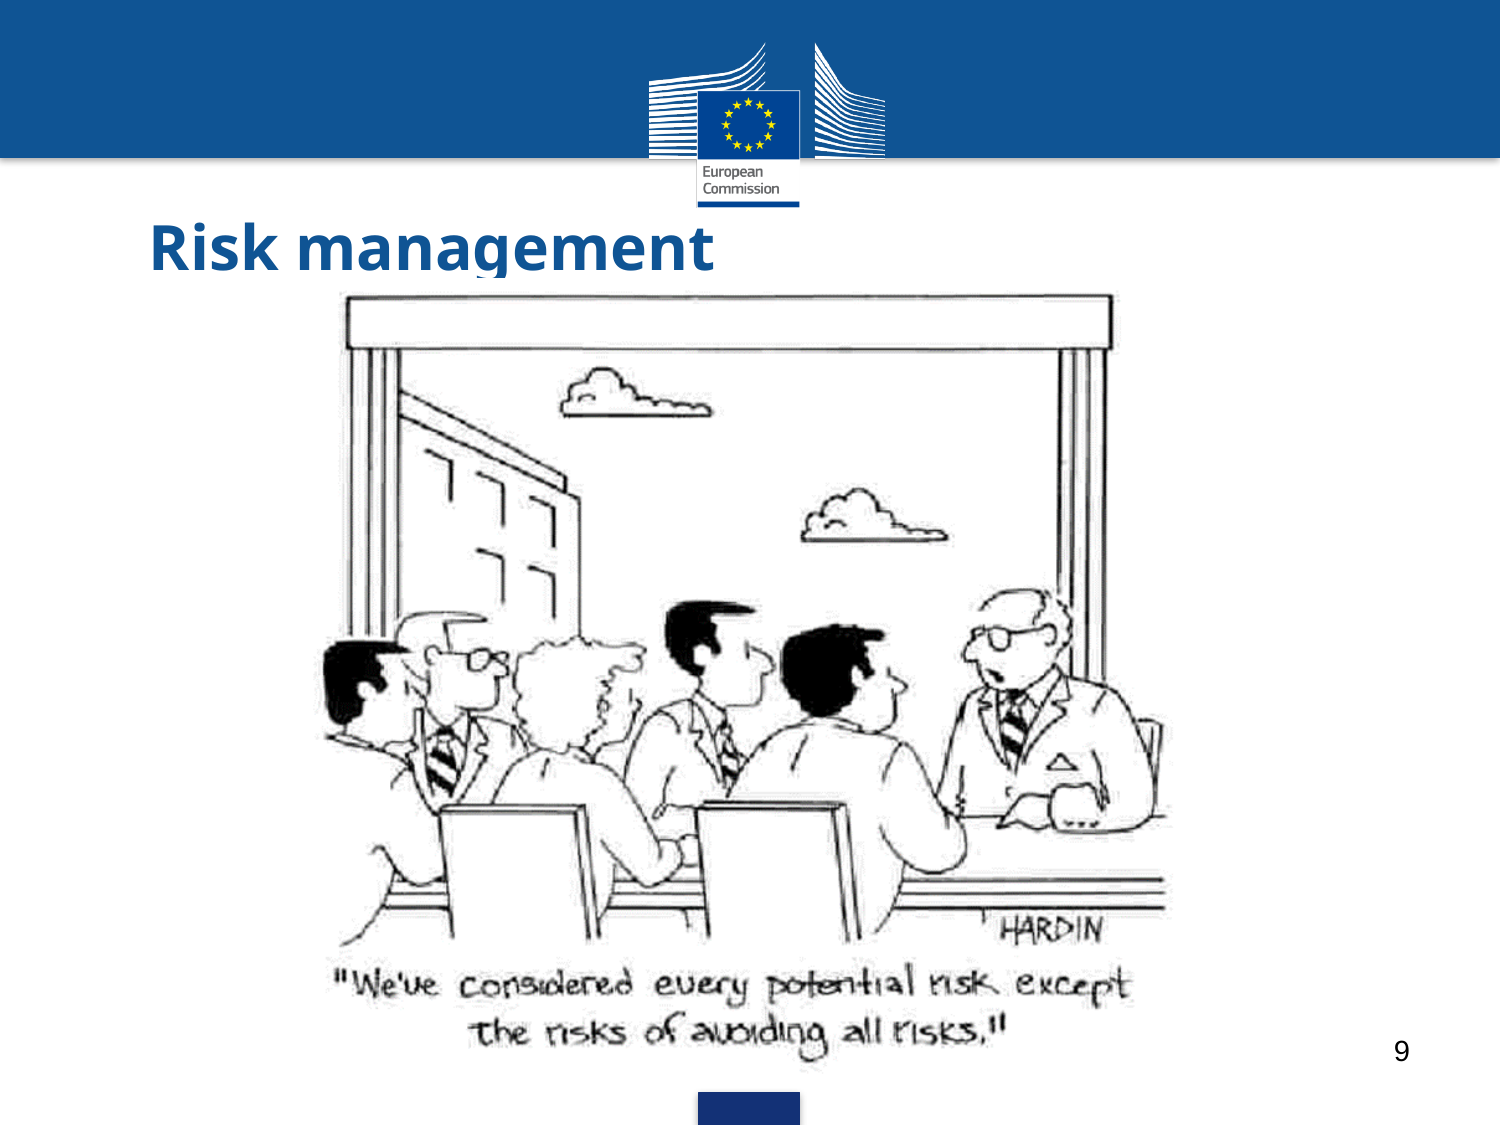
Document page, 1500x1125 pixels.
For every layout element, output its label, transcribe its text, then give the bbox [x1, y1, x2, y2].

picture [649, 42, 885, 167]
slide_number 9 [1074, 1024, 1426, 1103]
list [300, 278, 1193, 1076]
title Risk management [74, 167, 1426, 323]
